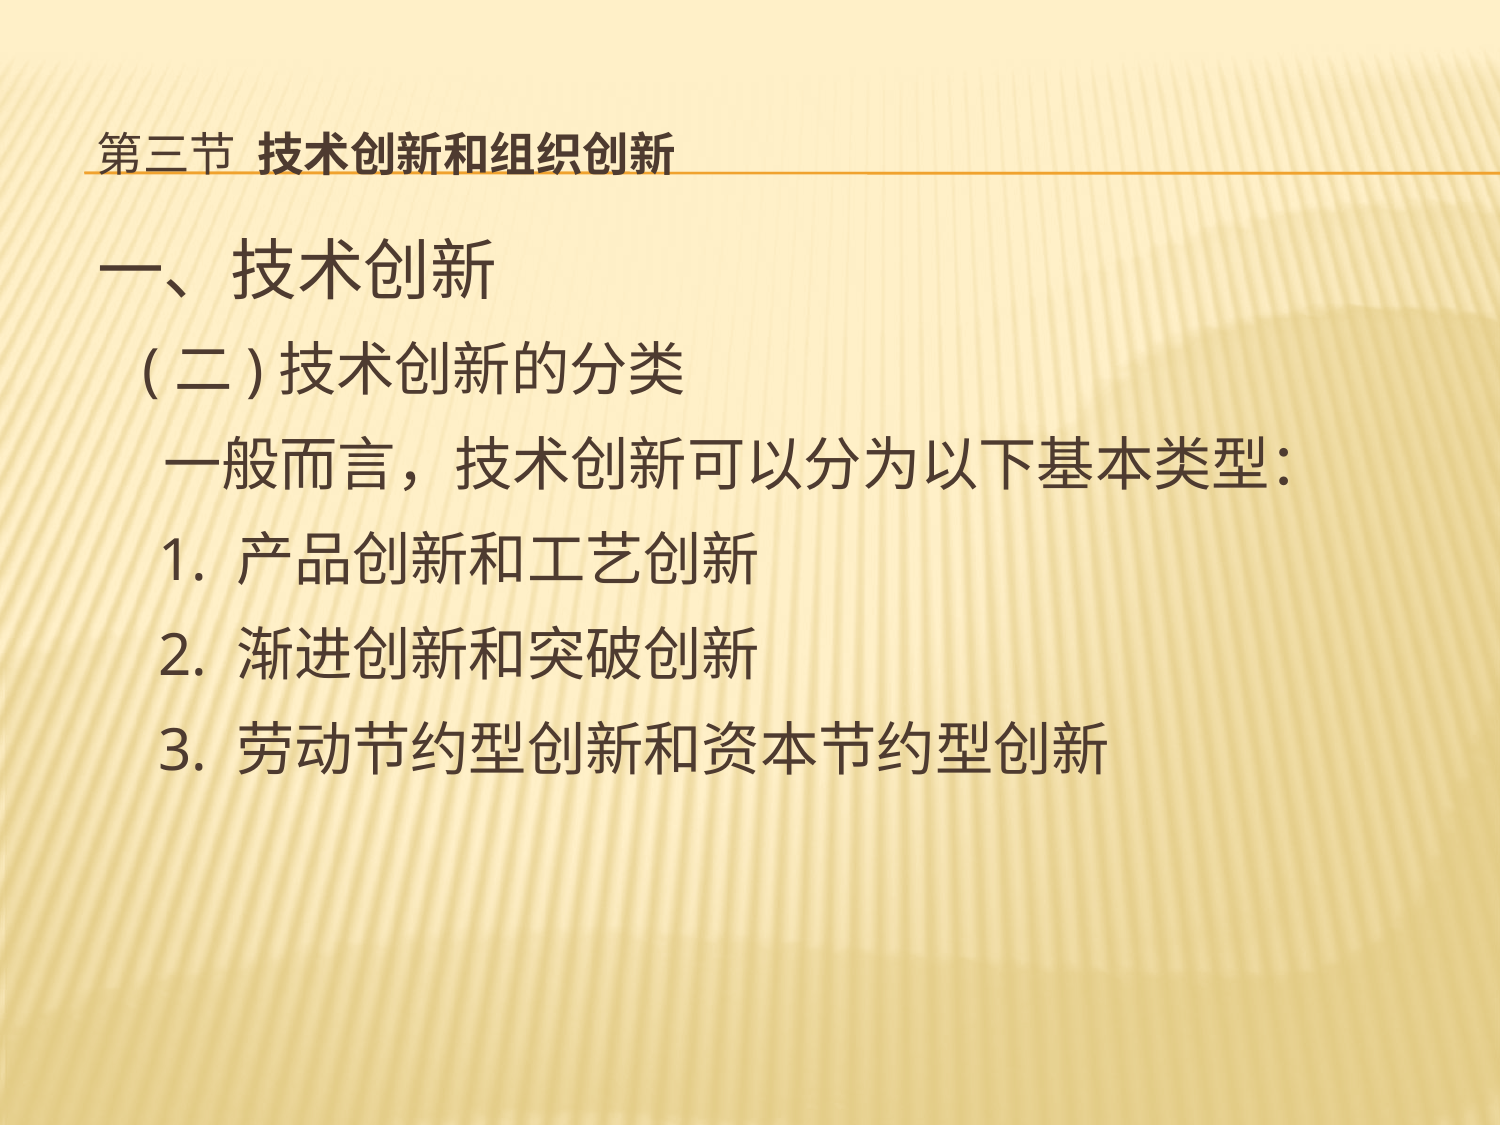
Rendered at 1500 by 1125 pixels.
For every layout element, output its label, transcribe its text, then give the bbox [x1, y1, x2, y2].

title 第三节 技术创新和组织创新 [82, 117, 1432, 219]
list 一、技术创新 (二)技术创新的分类 一般而言，技术创新可以分为以下基本类型： 1. 产品创新和工艺创新 2. 渐进创新和突破创新 3. 劳动节约型创新和资本节约型创新 [81, 219, 1433, 1060]
